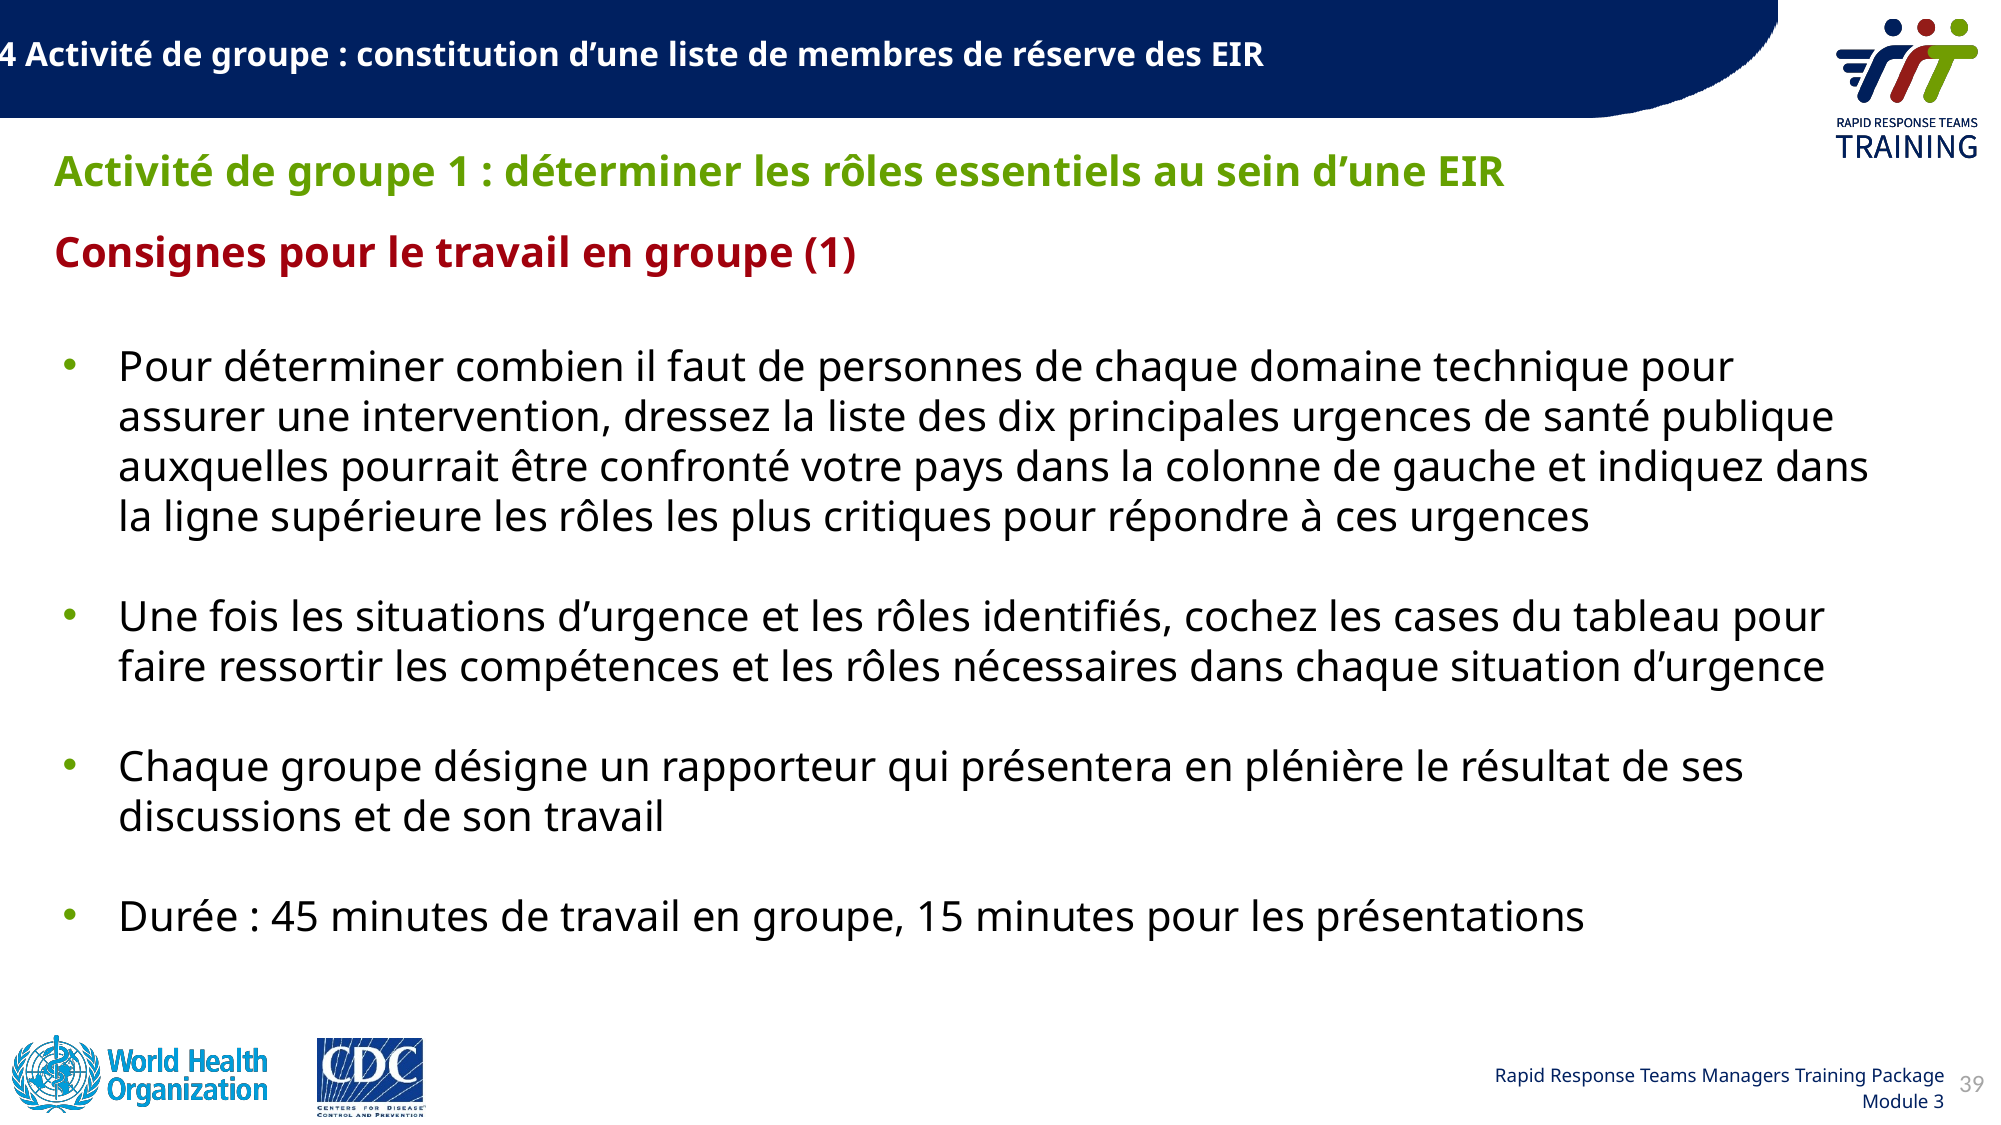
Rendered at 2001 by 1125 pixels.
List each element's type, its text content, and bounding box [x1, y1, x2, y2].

picture [46, 1056, 54, 1062]
picture [71, 1053, 90, 1091]
text_box Consignes pour le travail en groupe (1) [47, 226, 1805, 307]
text_box Activité de groupe 1 : déterminer les rôles essentiels au sein d’une EIR [47, 119, 1805, 226]
text_box 3.4 Activité de groupe : constitution d’une liste de membres de réserve des EIR [0, 25, 1282, 81]
picture [24, 1054, 36, 1087]
picture [12, 1035, 54, 1068]
picture [36, 1088, 78, 1105]
picture [40, 1062, 47, 1070]
slide_number 39 [1916, 1059, 2000, 1113]
picture [34, 1054, 43, 1078]
picture [22, 1062, 26, 1077]
picture [59, 1035, 267, 1113]
picture [317, 1038, 426, 1117]
picture [50, 1108, 62, 1113]
picture [1835, 19, 1978, 167]
picture [0, 0, 1778, 118]
picture [30, 1083, 37, 1091]
picture [12, 1083, 48, 1113]
text_box Pour déterminer combien il faut de personnes de chaque domaine technique pour assurer une intervention, dressez la liste des dix principales urgences de santé publique auxquelles pourrait être confronté votre pays dans la colonne de gauche et indiquez dans la ligne supérieure les rôles les plus critiques pour répondre à ces urgences Une fois les situations d’urgence et les rôles identifiés, cochez les cases du tableau pour faire ressortir les compétences et les rôles nécessaires dans chaque situation d’urgence Chaque groupe désigne un rapporteur qui présentera en plénière le résultat de ses discussions et de son travail Durée : 45 minutes de travail en groupe, 15 minutes pour les présentations [47, 281, 1893, 948]
